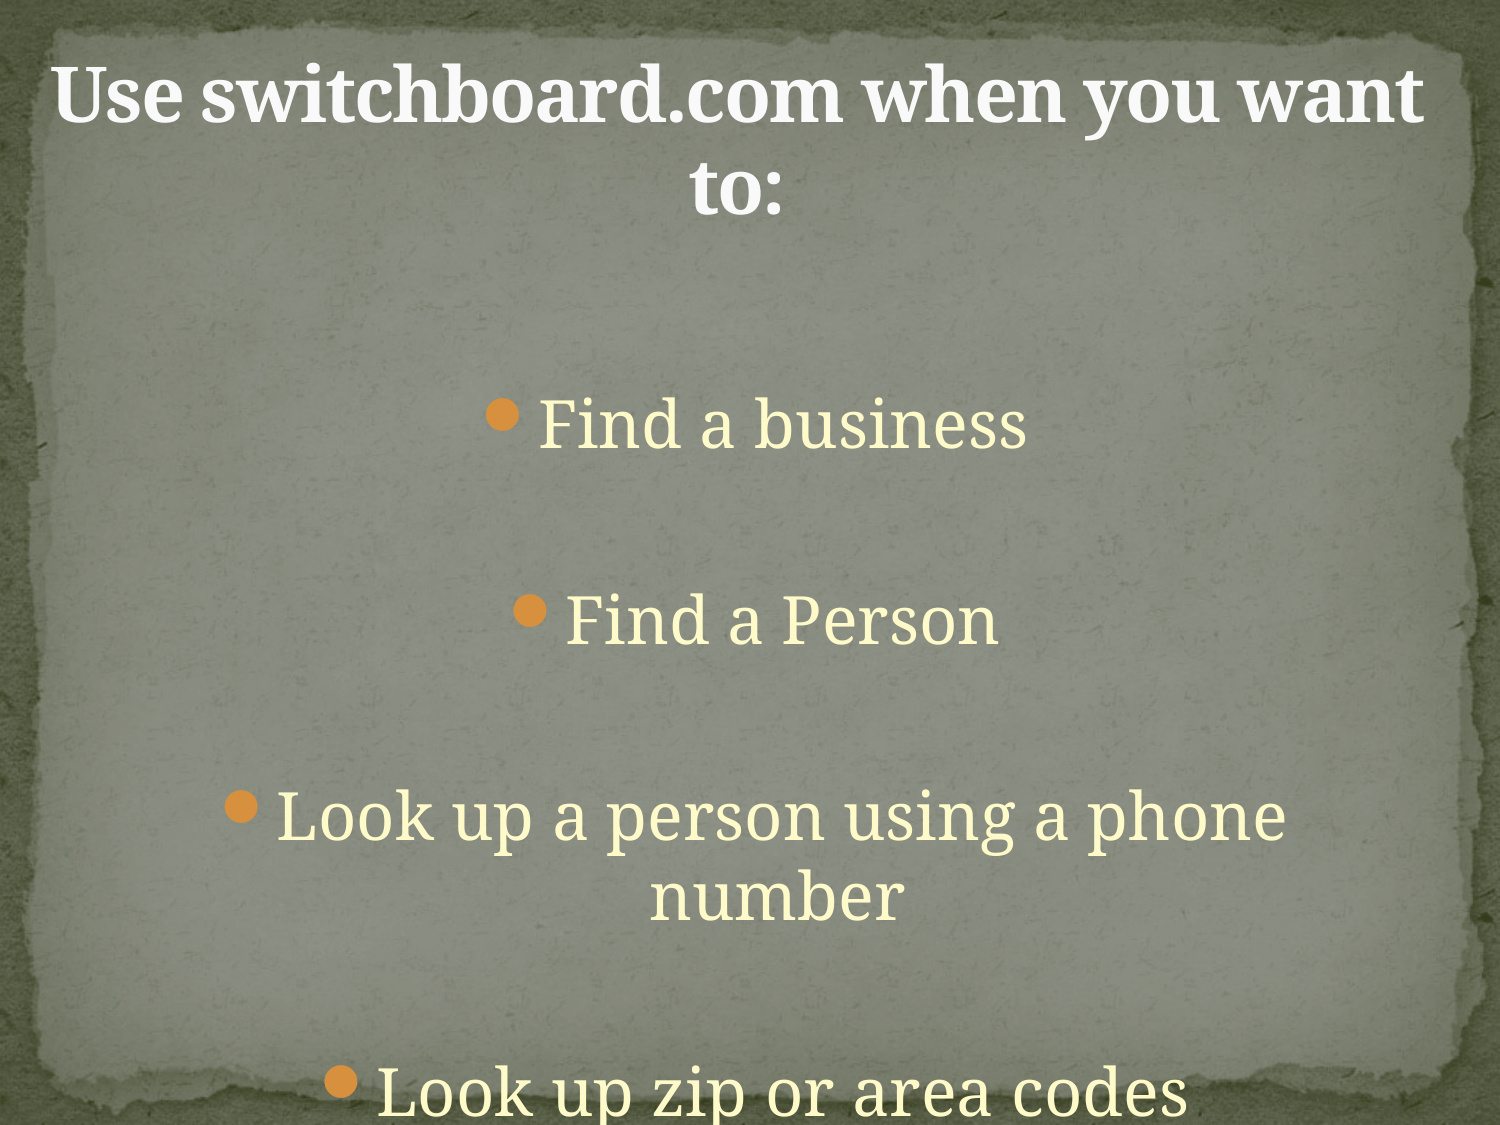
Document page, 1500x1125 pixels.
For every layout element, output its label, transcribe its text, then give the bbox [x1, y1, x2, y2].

list Find a business Find a Person Look up a person using a phone number Look up zip or area codes [50, 375, 1400, 763]
title Use switchboard.com when you want to: [0, 37, 1475, 238]
